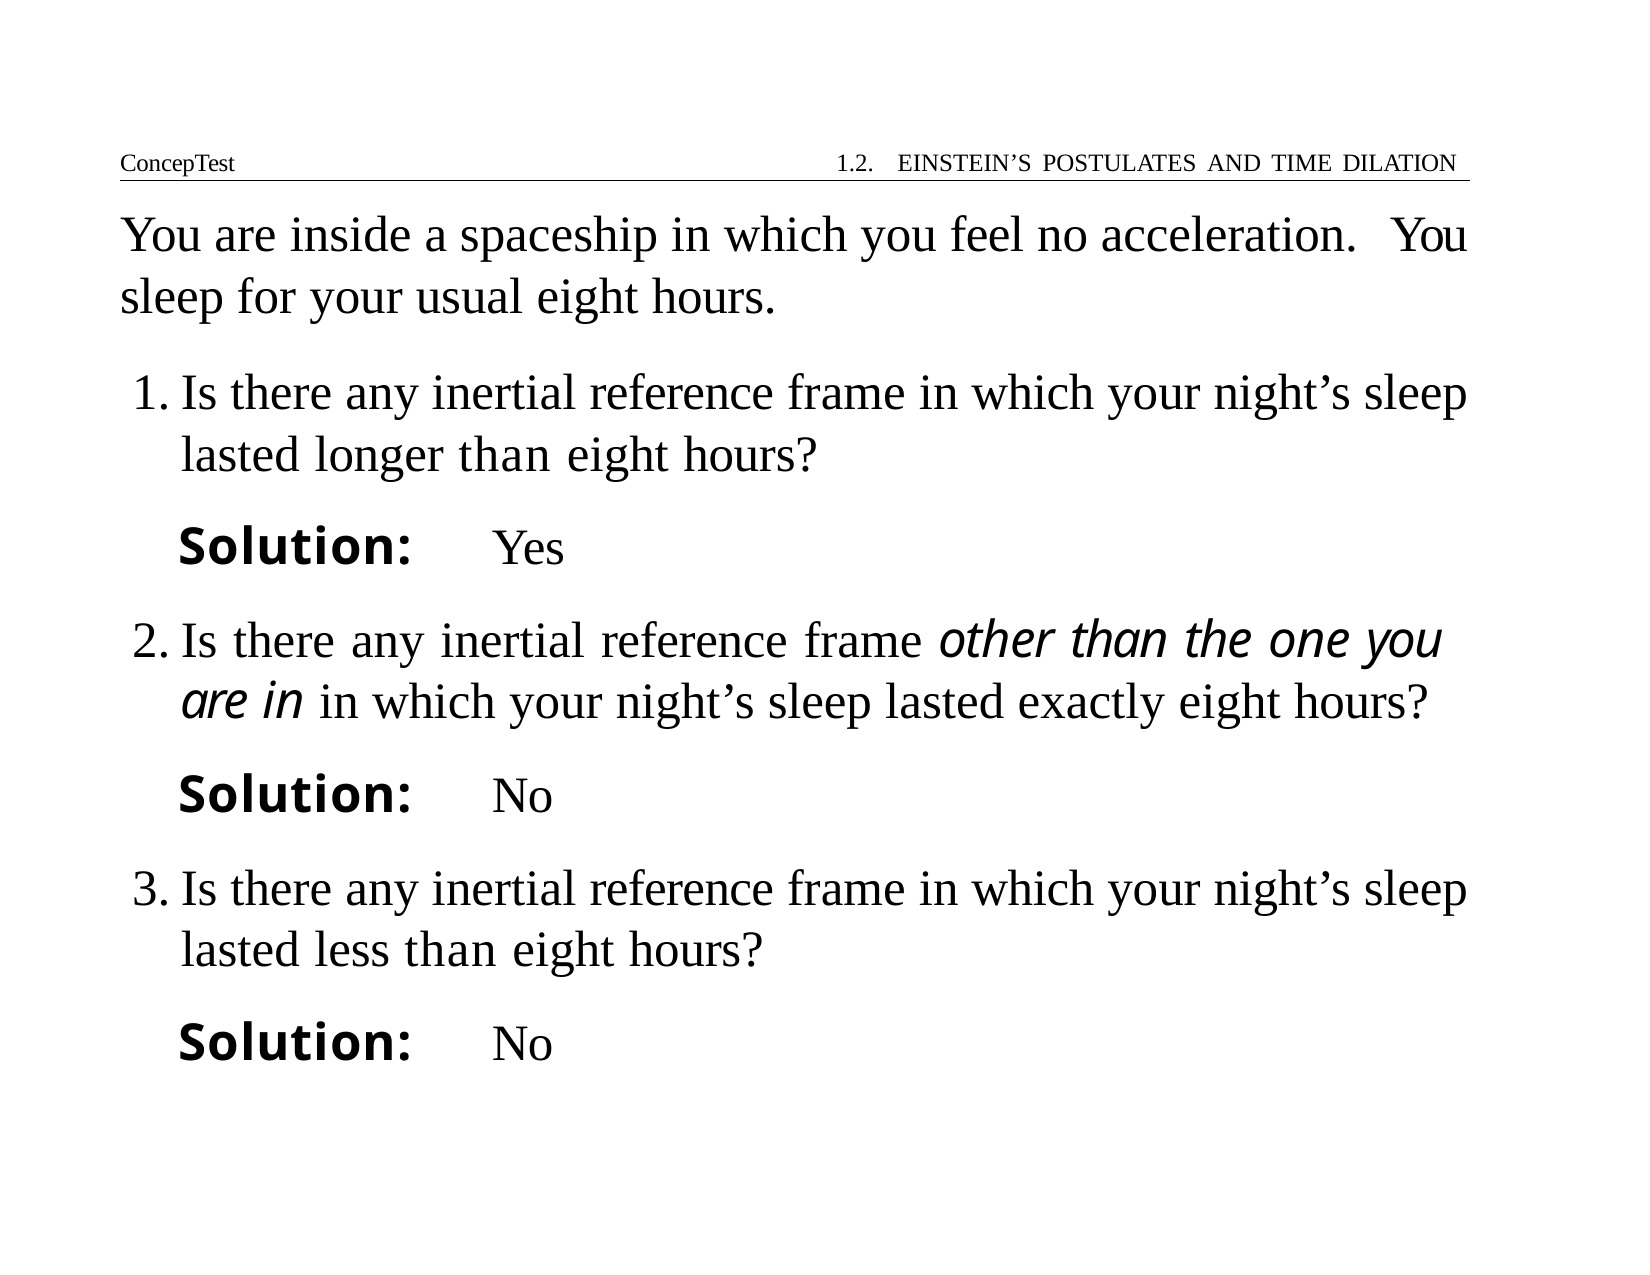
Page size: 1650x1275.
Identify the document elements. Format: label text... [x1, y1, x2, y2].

title You are inside a spaceship in which you feel no acceleration. You sleep for your usual eight hours. [117, 198, 1473, 413]
text_box ConcepTest 1.2. EINSTEIN’S POSTULATES AND TIME DILATION [117, 144, 1473, 176]
text_box Is there any inertial reference frame in which your night’s sleep lasted longer than eight hours? Solution: Yes Is there any inertial reference frame other than the one you are in in which your night’s sleep lasted exactly eight hours? Solution: No Is there any inertial reference frame in which your night’s sleep lasted less than eight hours? Solution: No [130, 356, 1472, 1071]
